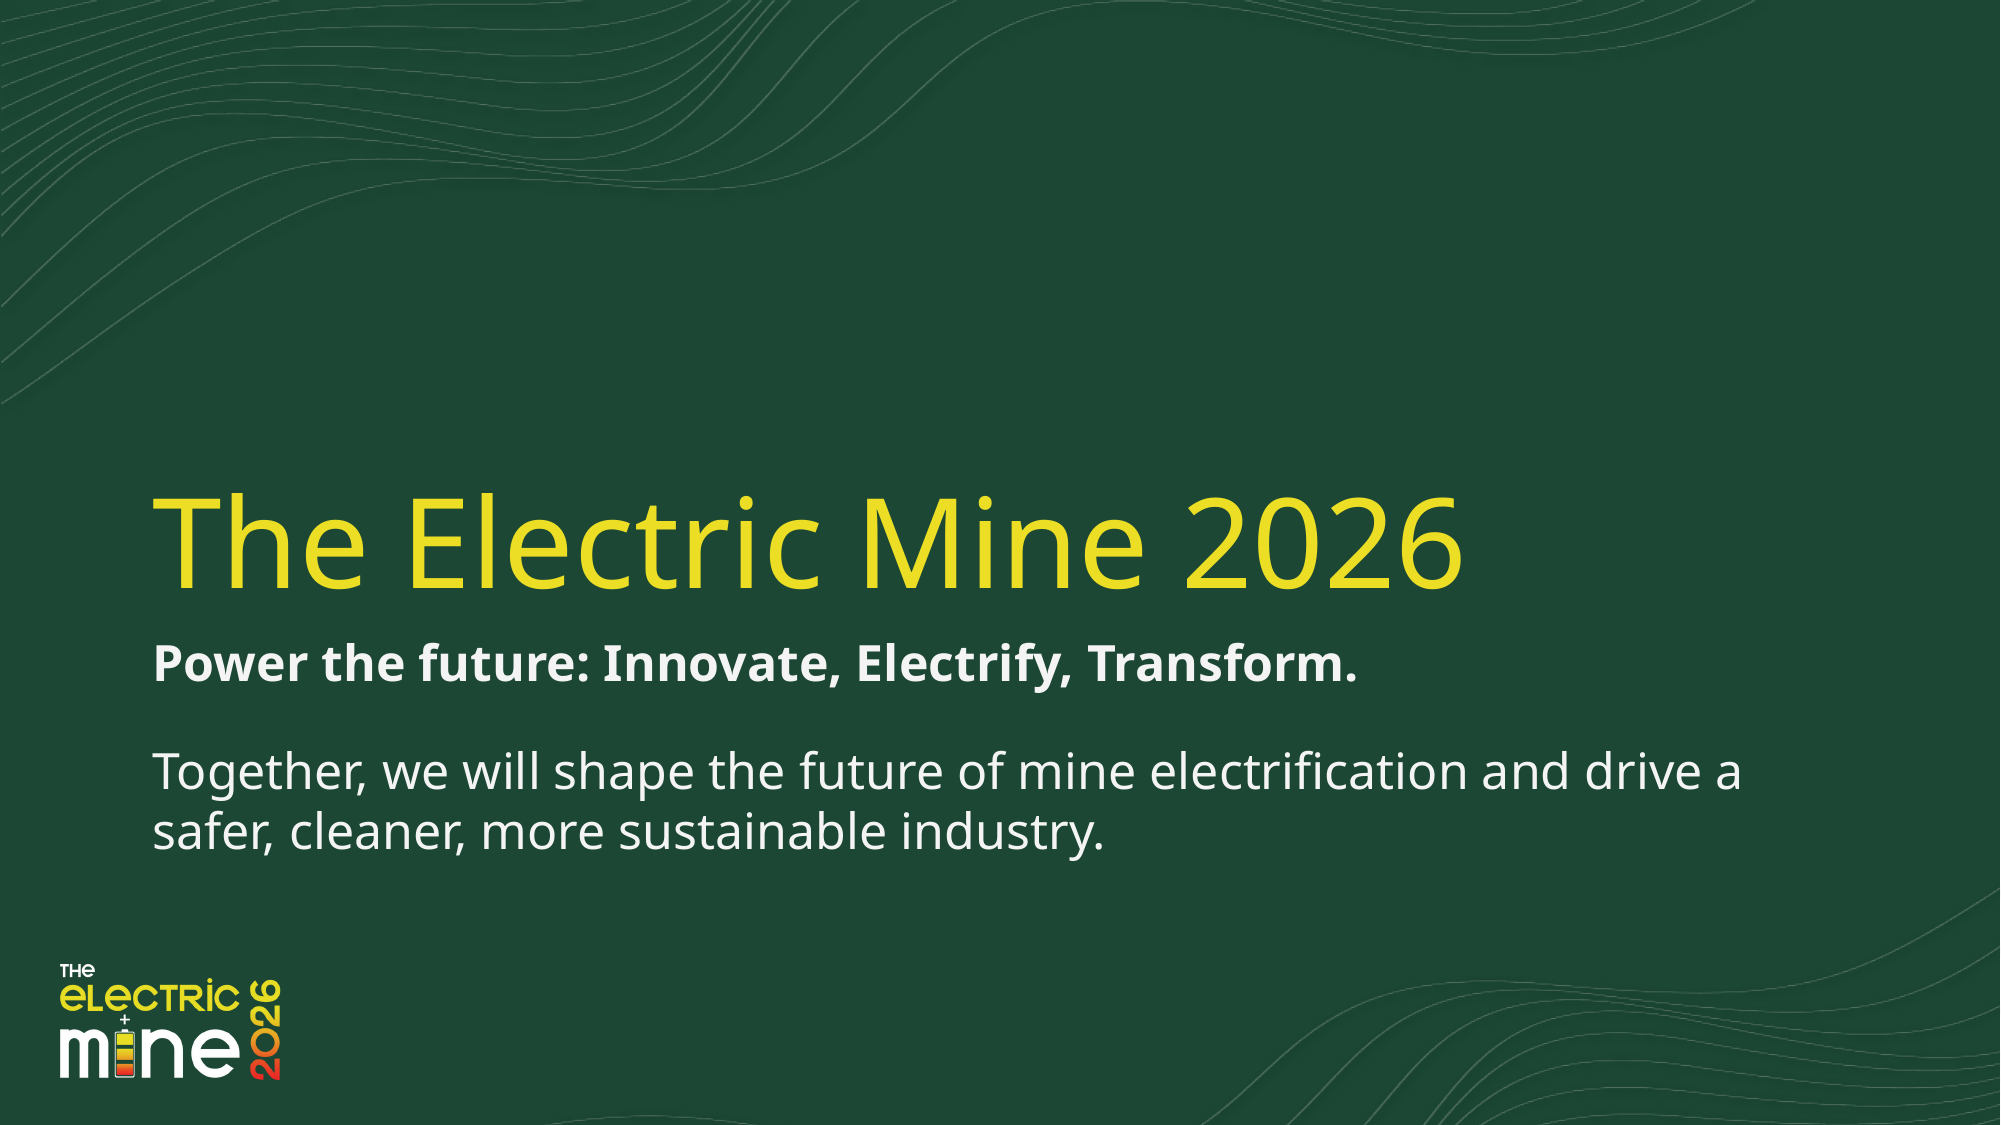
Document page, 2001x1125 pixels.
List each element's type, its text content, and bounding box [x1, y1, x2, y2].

picture [50, 961, 290, 1081]
list Power the future: Innovate, Electrify, Transform. [137, 623, 1863, 704]
title The Electric Mine 2026 [137, 155, 1863, 623]
text_box Together, we will shape the future of mine electrification and drive a safer, cleaner, more sustainable industry. [137, 731, 1863, 875]
